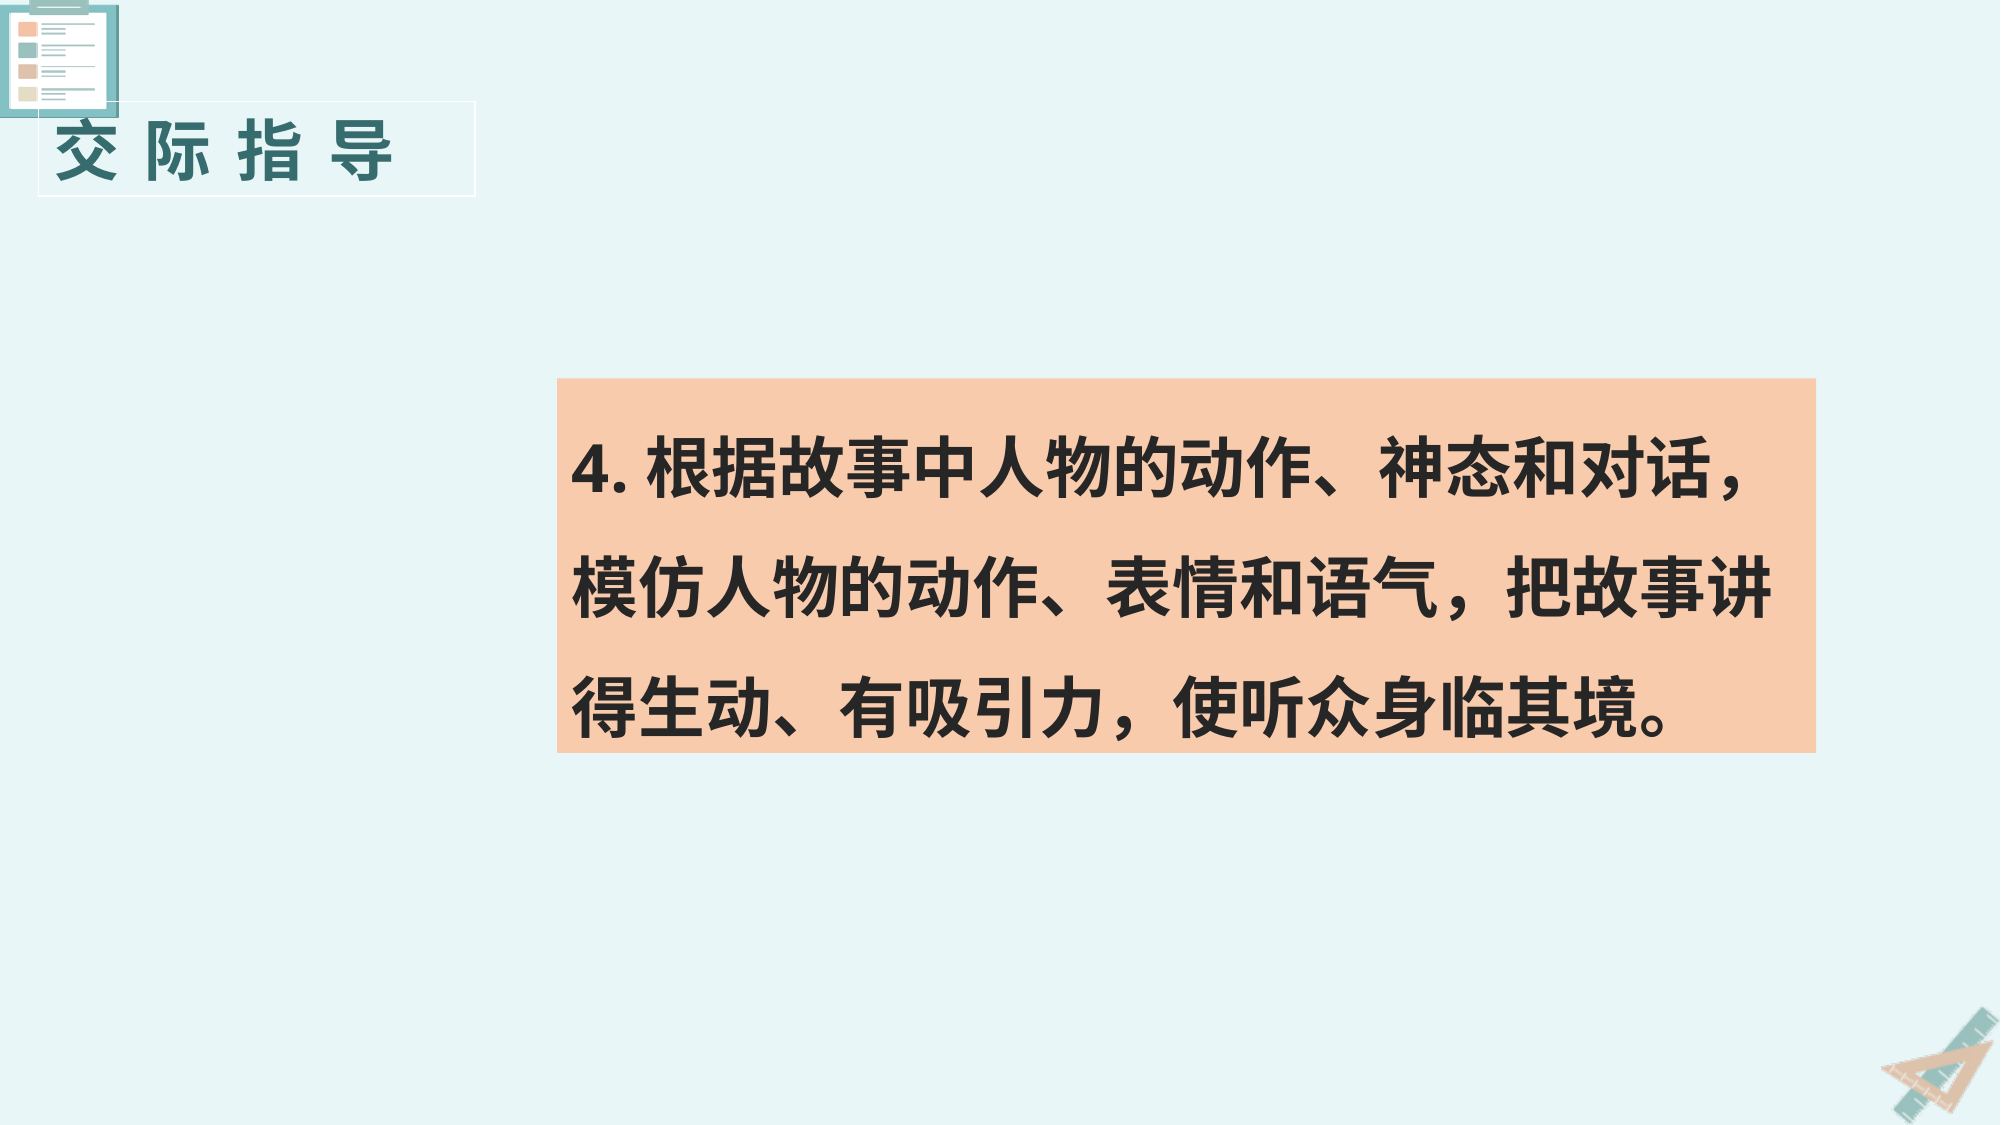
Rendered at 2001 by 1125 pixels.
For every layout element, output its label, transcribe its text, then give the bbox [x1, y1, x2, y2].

text_box 交际指导 [38, 101, 475, 196]
picture [0, 0, 119, 119]
picture [1881, 1006, 2000, 1125]
text_box 4.根据故事中人物的动作、神态和对话，模仿人物的动作、表情和语气，把故事讲得生动、有吸引力，使听众身临其境。 [557, 378, 1817, 753]
